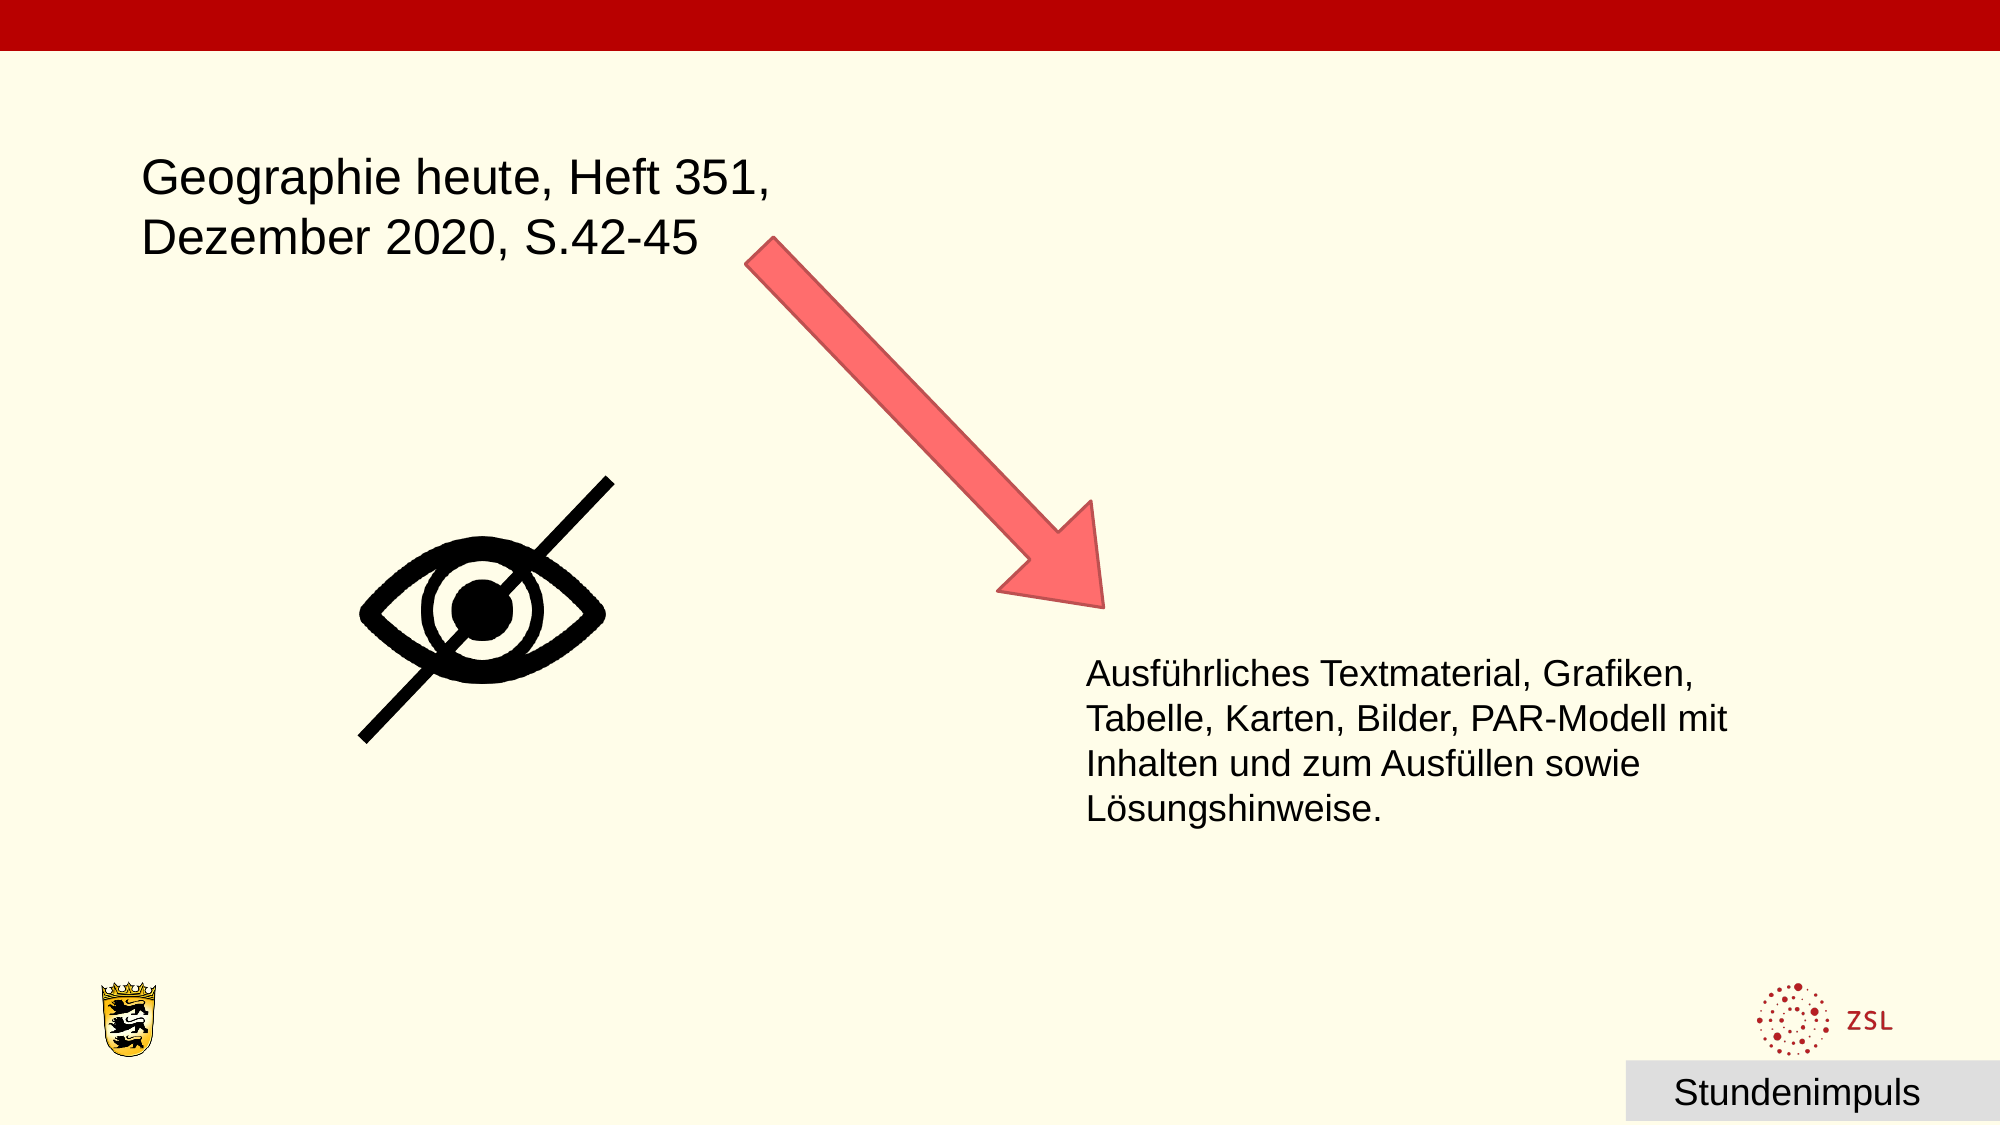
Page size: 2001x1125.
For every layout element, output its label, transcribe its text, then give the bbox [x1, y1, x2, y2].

picture [99, 979, 158, 1059]
picture [334, 461, 631, 758]
text_box Stundenimpuls [1625, 1060, 2000, 1121]
text_box [745, 236, 1104, 608]
text_box Ausführliches Textmaterial, Grafiken, Tabelle, Karten, Bilder, PAR-Modell mit Inhalten und zum Ausfüllen sowie Lösungshinweise. [1070, 641, 1839, 839]
text_box Geographie heute, Heft 351, Dezember 2020, S.42-45 [125, 137, 812, 274]
